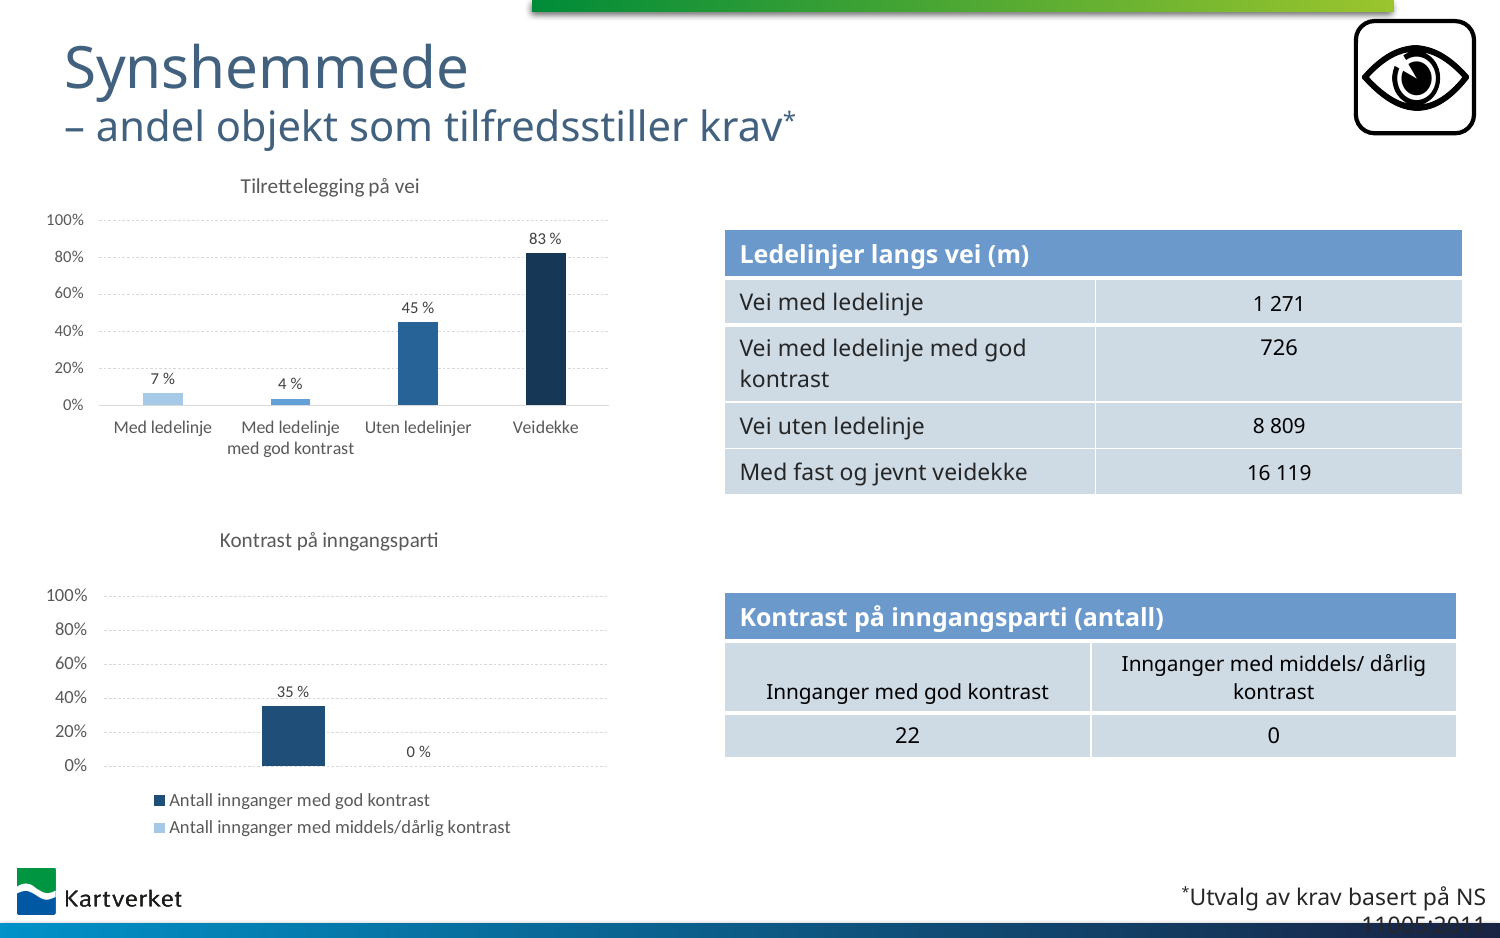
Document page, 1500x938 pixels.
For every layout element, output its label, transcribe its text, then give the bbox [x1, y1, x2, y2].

table_cell 0 [1092, 715, 1456, 757]
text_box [1355, 20, 1475, 134]
table_header Ledelinjer langs vei (m) [725, 230, 1462, 276]
table_cell Med fast og jevnt veidekke [725, 449, 1095, 494]
text_box Synshemmede – andel objekt som tilfredsstiller krav* [49, 24, 1431, 158]
table_cell 16 119 [1096, 449, 1462, 494]
table_cell 1 271 [1096, 280, 1462, 323]
text_box *Utvalg av krav basert på NS 11005:2011 [1068, 873, 1500, 938]
table_cell Vei med ledelinje [725, 280, 1095, 323]
table_cell 8 809 [1096, 403, 1462, 448]
table_cell Vei med ledelinje med god kontrast [725, 327, 1095, 401]
table_cell 22 [725, 715, 1090, 757]
table_cell Vei uten ledelinje [725, 403, 1095, 448]
picture [41, 166, 619, 492]
table_cell Innganger med god kontrast [725, 643, 1090, 711]
picture [41, 520, 618, 846]
table_header Kontrast på inngangsparti (antall) [725, 593, 1456, 639]
table_cell 726 [1096, 327, 1462, 401]
table_cell Innganger med middels/ dårlig kontrast [1092, 643, 1456, 711]
